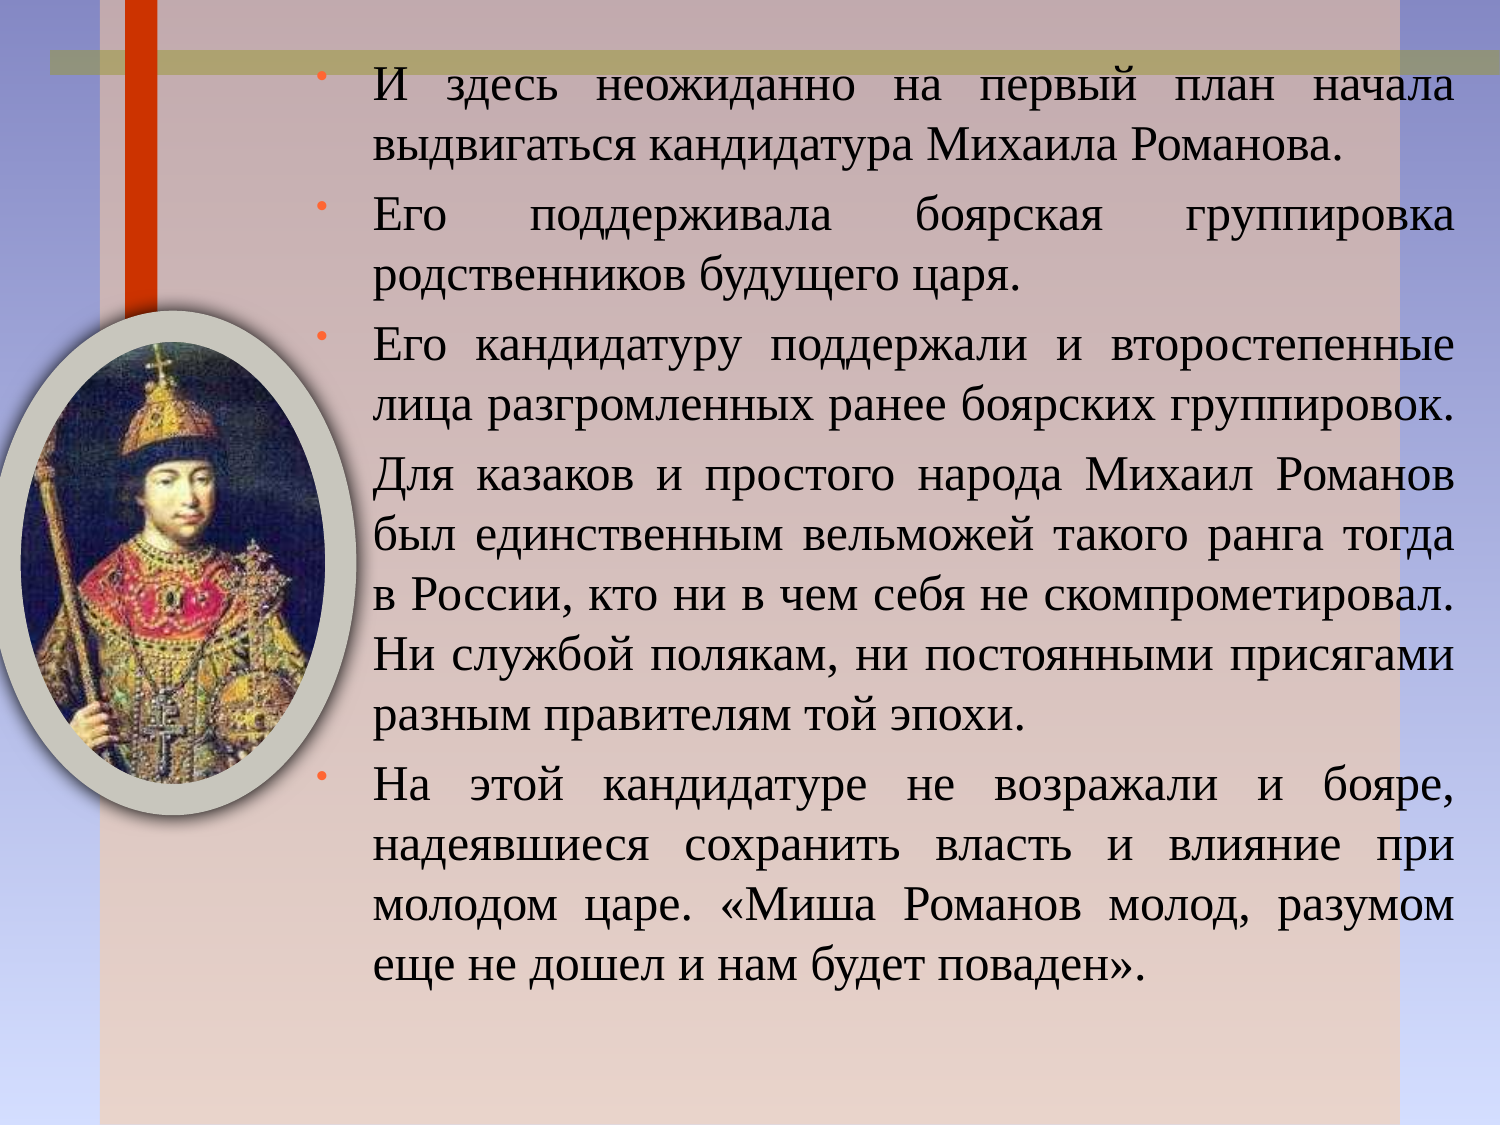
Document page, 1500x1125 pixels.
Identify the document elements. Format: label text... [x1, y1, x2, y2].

list И здесь неожиданно на первый план начала выдвигаться кандидатура Михаила Романова. Его поддерживала боярская группировка родственников будущего царя. Его кандидатуру поддержали и второстепенные лица разгромленных ранее боярских группировок. Для казаков и простого народа Михаил Романов был единственным вельможей такого ранга тогда в России, кто ни в чем себя не скомпрометировал. Ни службой полякам, ни постоянными присягами разным правителям той эпохи. На этой кандидатуре не возражали и бояре, надеявшиеся сохранить власть и влияние при молодом царе. «Миша Романов молод, разумом еще не дошел и нам будет поваден». [301, 42, 1471, 1071]
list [4, 326, 341, 800]
